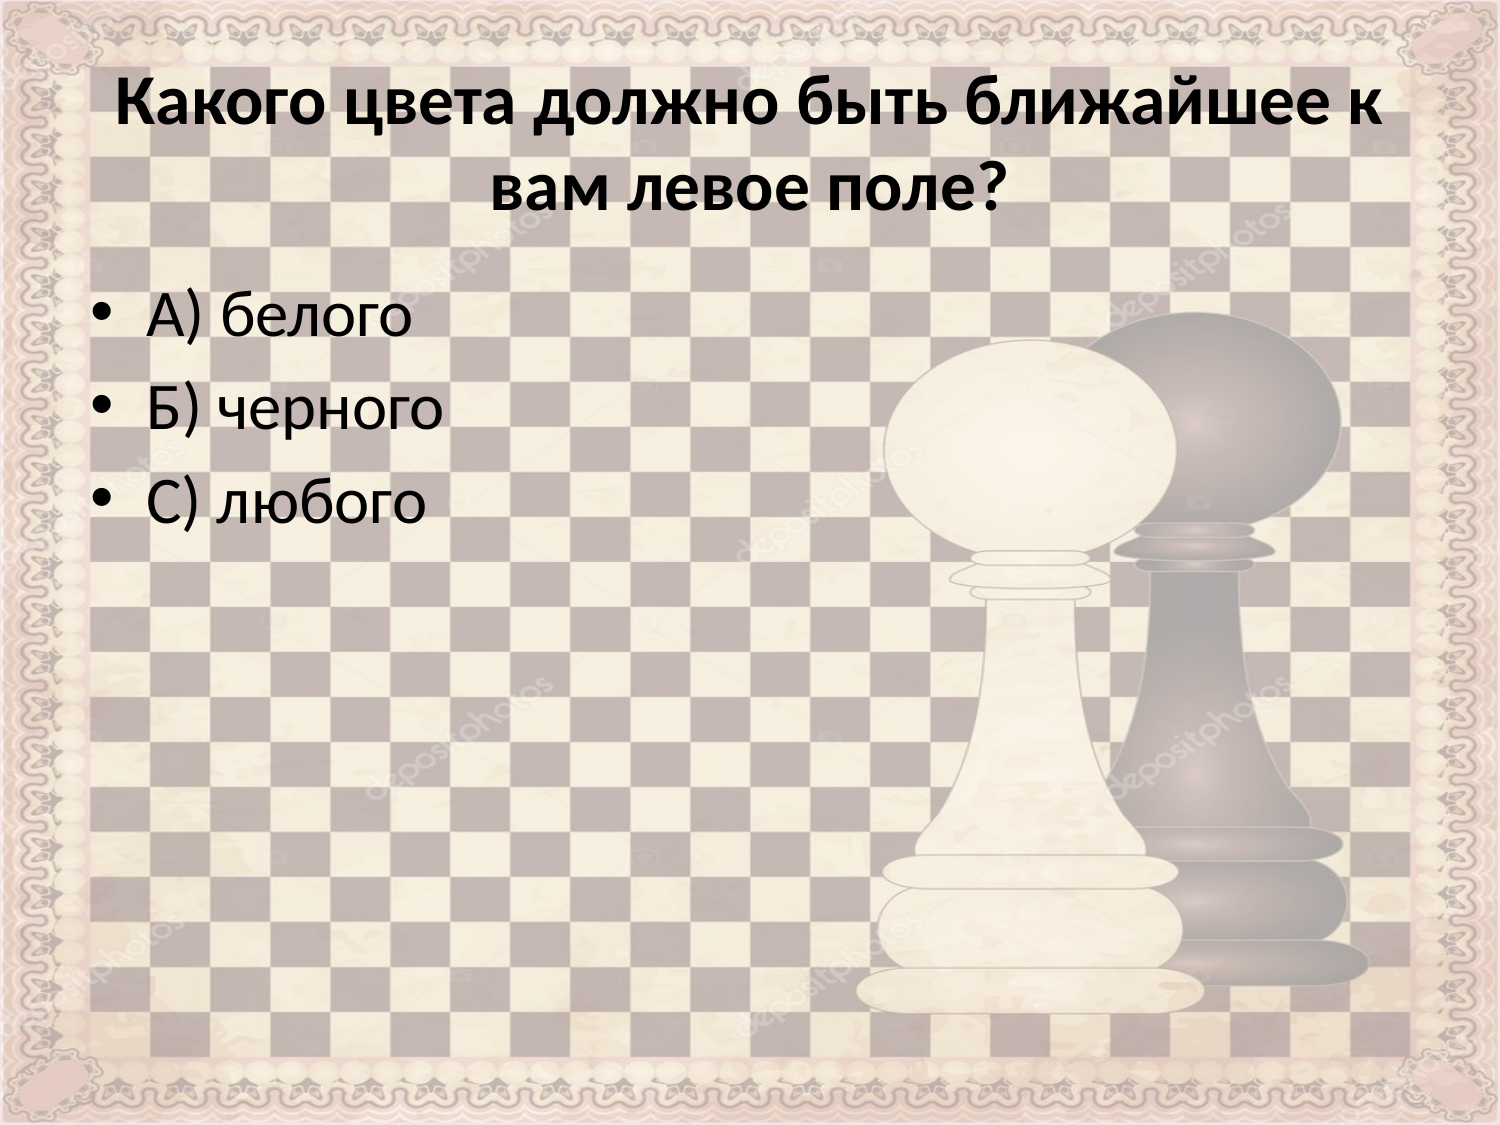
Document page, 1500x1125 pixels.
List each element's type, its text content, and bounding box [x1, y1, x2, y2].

list А) белого Б) черного С) любого [75, 262, 1425, 1005]
title Какого цвета должно быть ближайшее к вам левое поле? [75, 45, 1425, 233]
